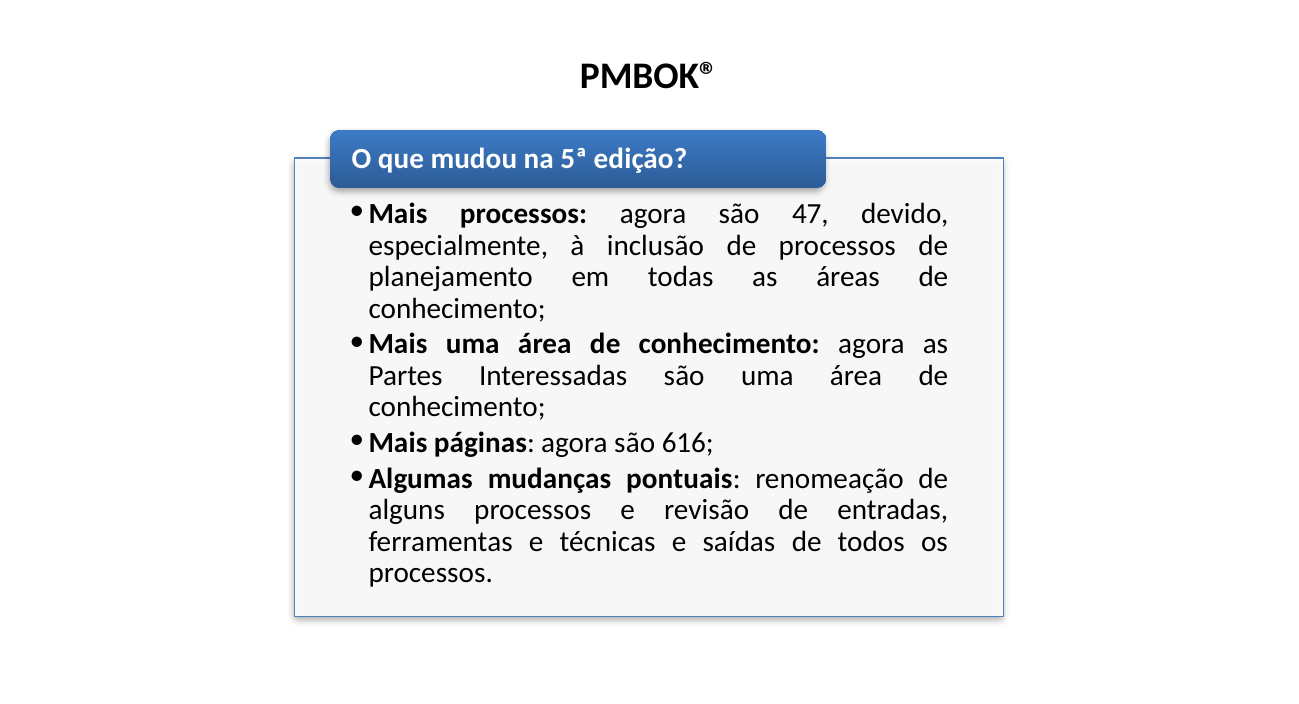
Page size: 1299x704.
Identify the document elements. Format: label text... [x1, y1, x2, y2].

text_box PMBOK® [0, 43, 1299, 104]
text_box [294, 130, 1004, 618]
